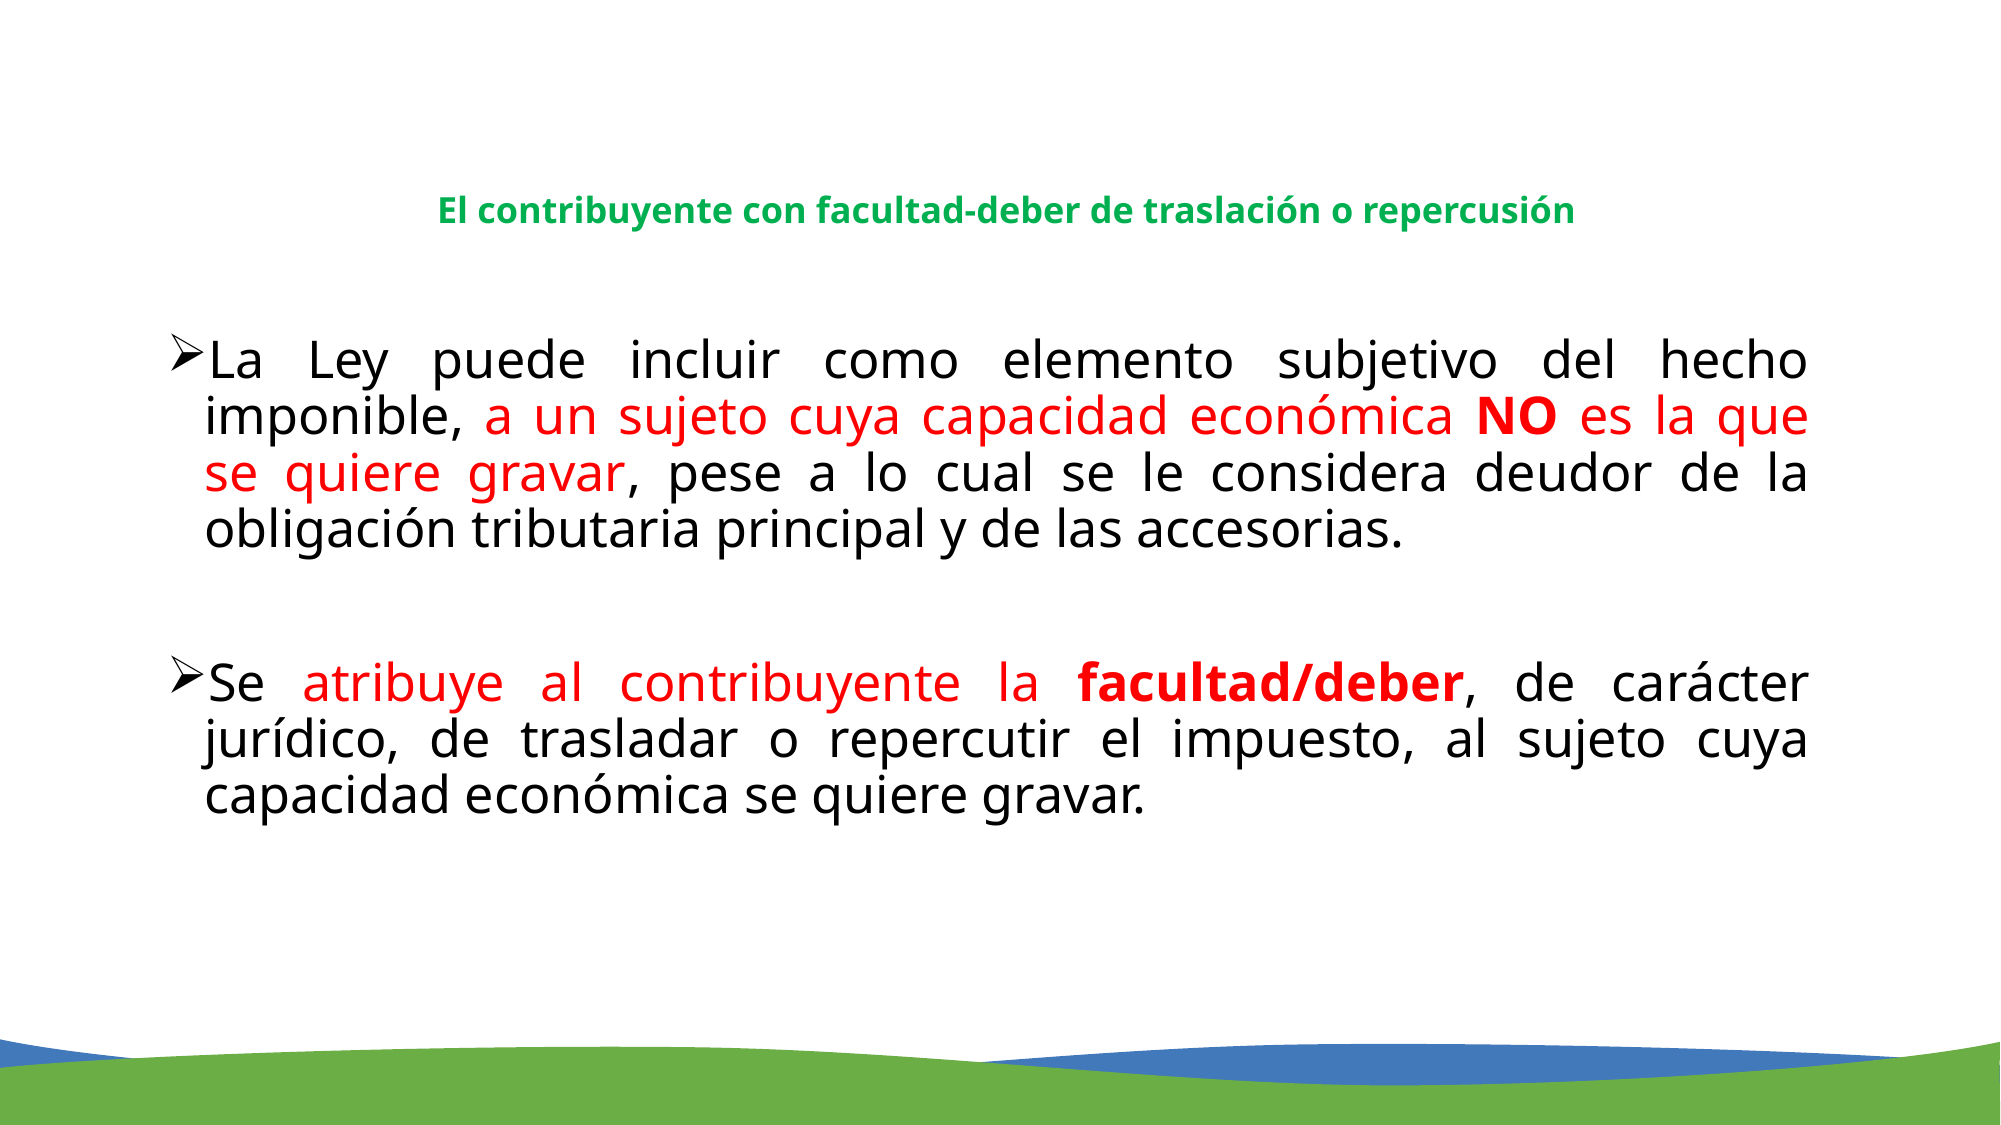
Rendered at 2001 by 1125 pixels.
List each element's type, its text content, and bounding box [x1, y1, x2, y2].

title El contribuyente con facultad-deber de traslación o repercusión [409, 132, 1615, 296]
text_box La Ley puede incluir como elemento subjetivo del hecho imponible, a un sujeto cuya capacidad económica NO es la que se quiere gravar, pese a lo cual se le considera deudor de la obligación tributaria principal y de las accesorias. Se atribuye al contribuyente la facultad/deber, de carácter jurídico, de trasladar o repercutir el impuesto, al sujeto cuya capacidad económica se quiere gravar. [151, 326, 1826, 900]
